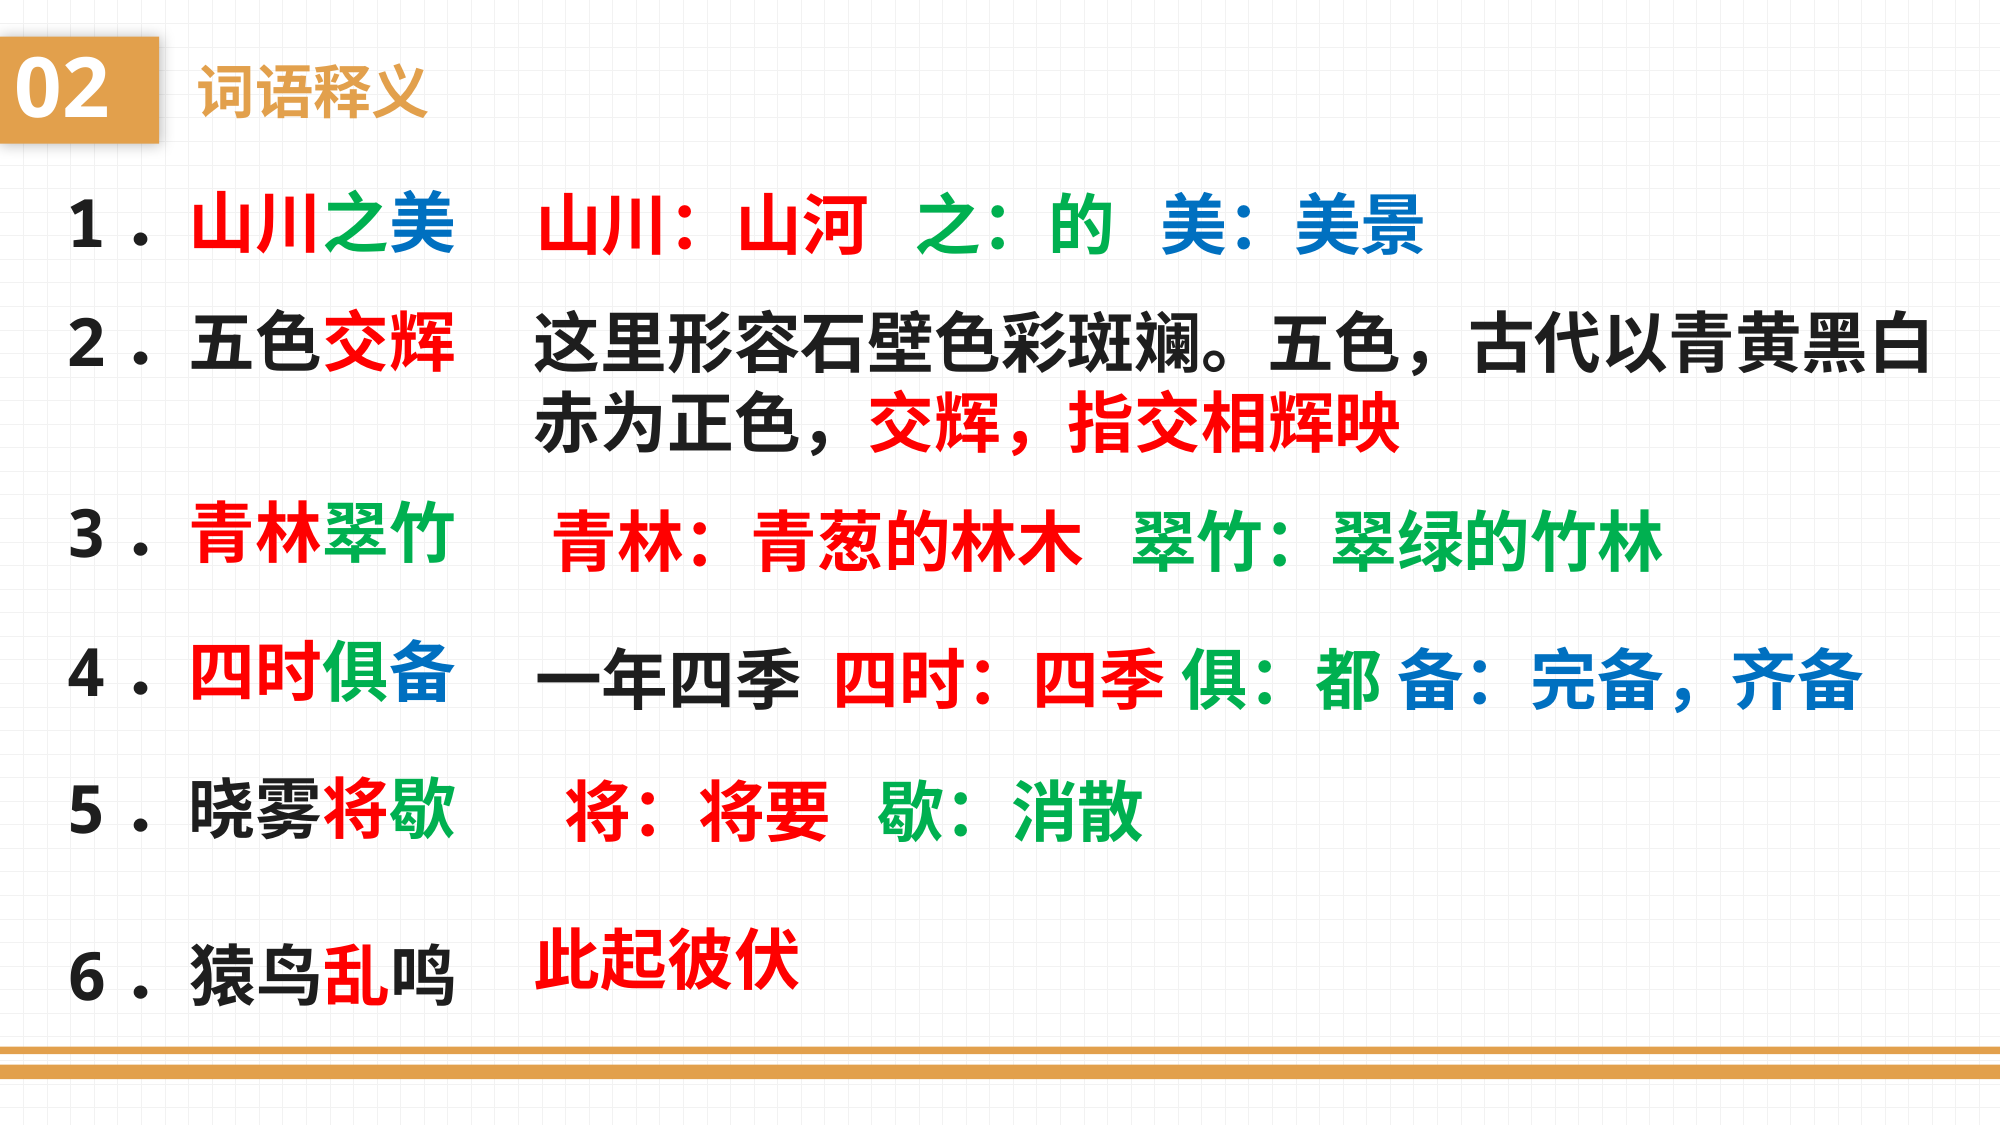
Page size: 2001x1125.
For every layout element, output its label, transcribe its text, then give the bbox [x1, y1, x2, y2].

text_box 6．猿鸟乱鸣 [52, 902, 472, 1022]
text_box 1．山川之美 [51, 172, 471, 268]
text_box 将：将要 歇：消散 [518, 762, 1160, 858]
text_box 一年四季 四时：四季 俱：都 备：完备，齐备 [520, 630, 2000, 805]
text_box 2．五色交辉 [51, 292, 471, 388]
text_box 4．四时俱备 [51, 622, 471, 718]
text_box 3．青林翠竹 [51, 483, 471, 579]
text_box 山川：山河 之：的 美：美景 [520, 175, 1659, 293]
text_box 青林：青葱的林木 翠竹：翠绿的竹林 [504, 492, 1877, 668]
list 词语释义 [182, 36, 1238, 144]
list 02 [0, 36, 160, 144]
text_box 5．晓雾将歇 [51, 759, 471, 854]
text_box 这里形容石壁色彩斑斓。五色，古代以青黄黑白赤为正色，交辉，指交相辉映 [519, 293, 1978, 549]
text_box 此起彼伏 [519, 910, 1520, 1086]
